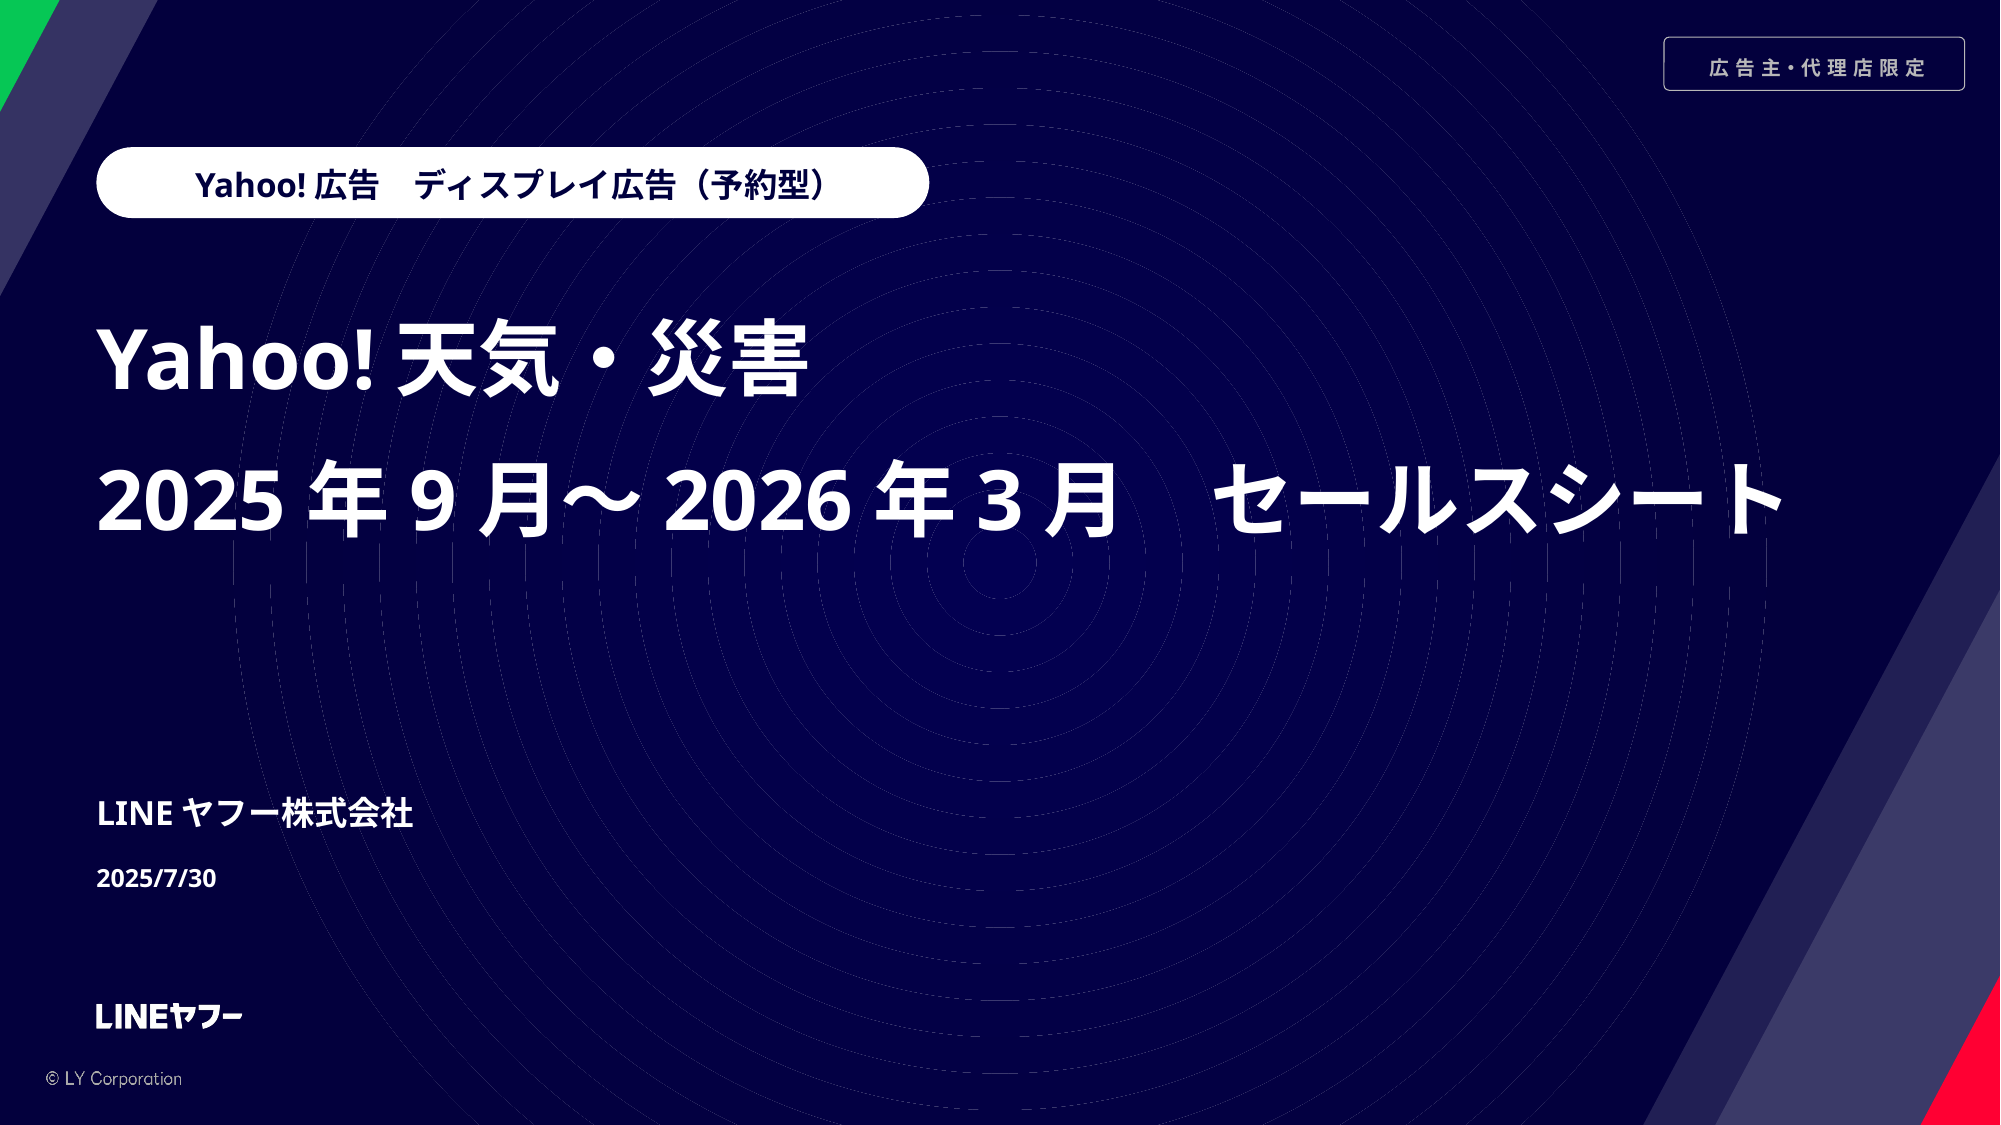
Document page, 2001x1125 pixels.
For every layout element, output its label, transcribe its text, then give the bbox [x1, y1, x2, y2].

list 2025/7/30 [96, 865, 293, 903]
list Yahoo!天気・災害 2025年9月～2026年3月 セールスシート [96, 268, 1904, 547]
picture [46, 1071, 181, 1088]
list LINEヤフー株式会社 [96, 723, 1552, 832]
